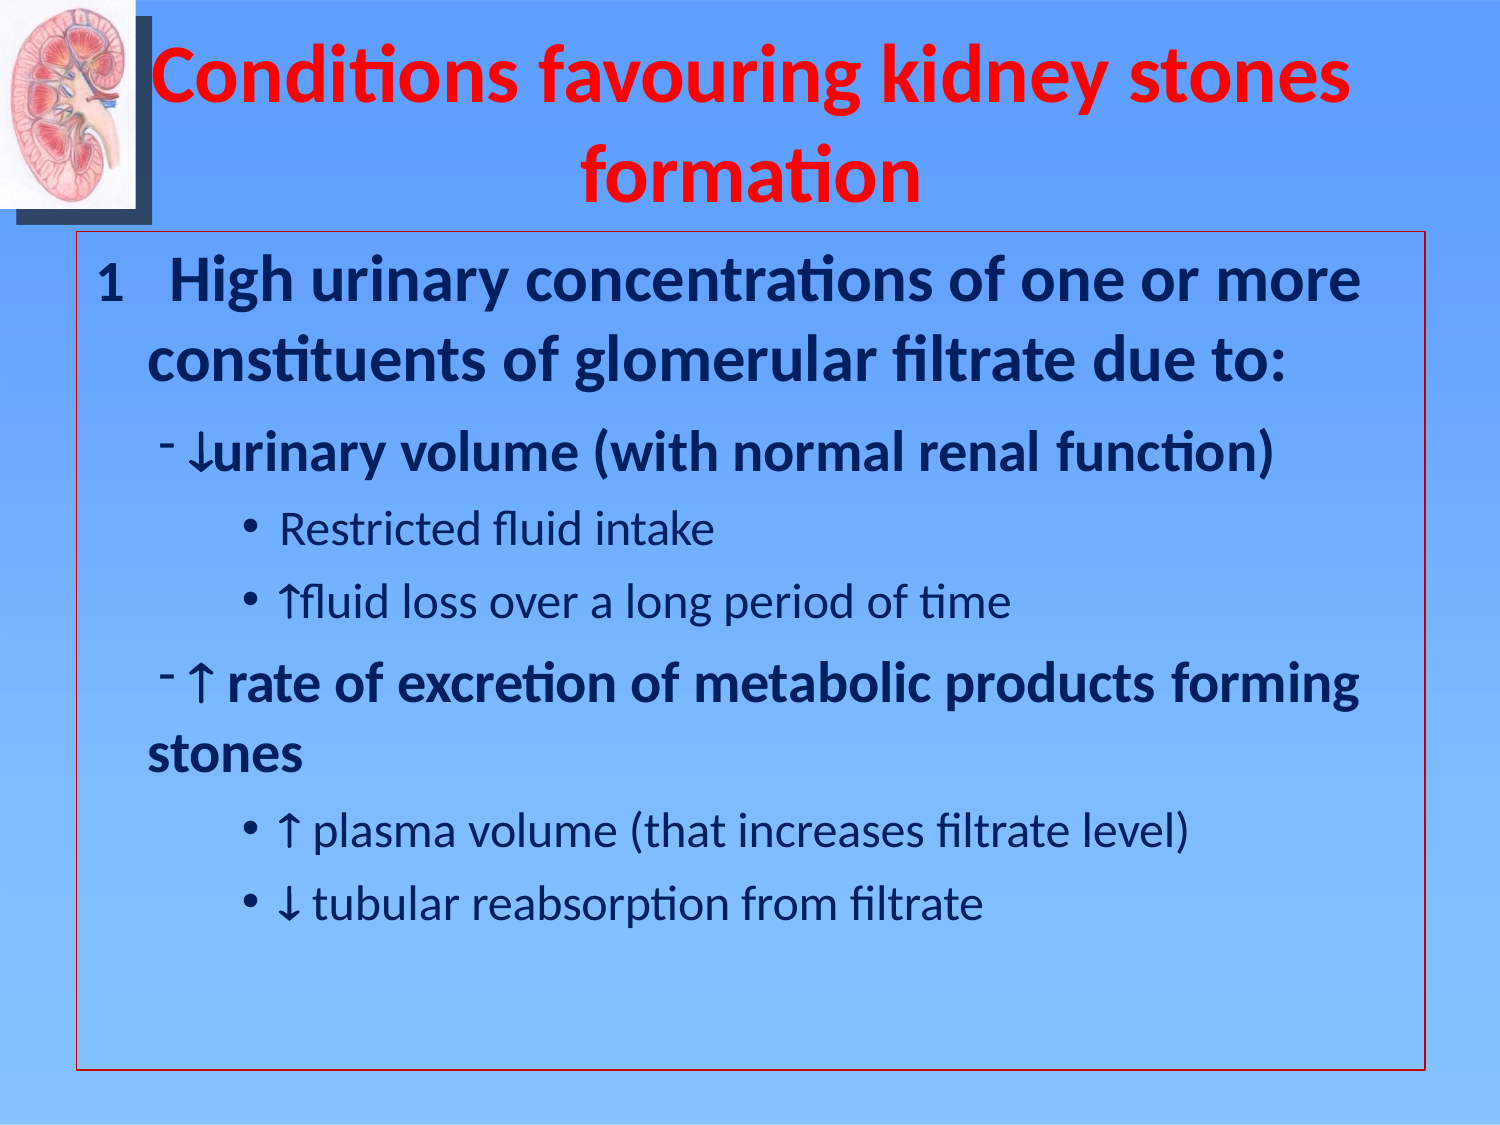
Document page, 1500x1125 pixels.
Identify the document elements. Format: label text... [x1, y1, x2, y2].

text_box [0, 0, 136, 209]
title Conditions favouring kidney stones formation [144, 19, 1360, 220]
text_box High urinary concentrations of one or more constituents of glomerular filtrate due to: urinary volume (with normal renal function) Restricted fluid intake fluid loss over a long period of time  rate of excretion of metabolic products forming stones  plasma volume (that increases filtrate level)  tubular reabsorption from filtrate [89, 235, 1385, 930]
picture [0, 0, 1500, 1125]
text_box [16, 16, 153, 225]
text_box [76, 231, 1425, 1071]
